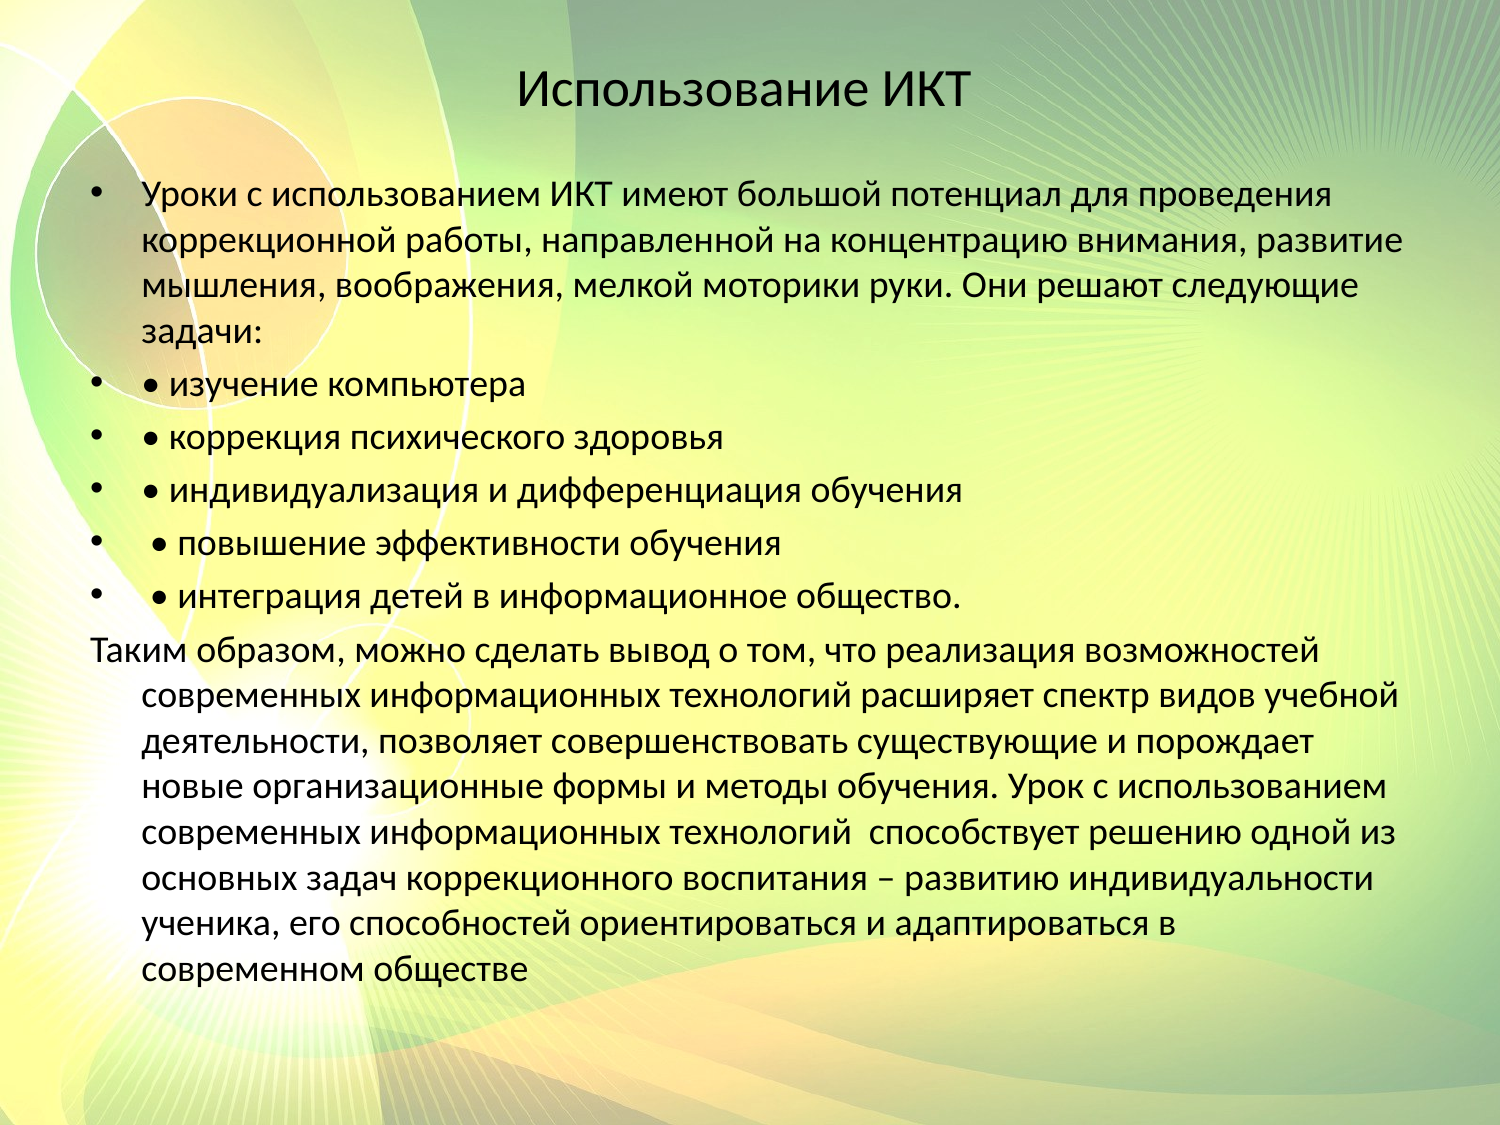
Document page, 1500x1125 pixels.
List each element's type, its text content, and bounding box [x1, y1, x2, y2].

picture [0, 0, 1500, 1125]
list Уроки с использованием ИКТ имеют большой потенциал для проведения коррекционной работы, направленной на концентрацию внимания, развитие мышления, воображения, мелкой моторики руки. Они решают следующие задачи: • изучение компьютера • коррекция психического здоровья • индивидуализация и дифференциация обучения • повышение эффективности обучения • интеграция детей в информационное общество. Таким образом, можно сделать вывод о том, что реализация возможностей современных информационных технологий расширяет спектр видов учебной деятельности, позволяет совершенствовать существующие и порождает новые организационные формы и методы обучения. Урок с использованием современных информационных технологий способствует решению одной из основных задач коррекционного воспитания – развитию индивидуальности ученика, его способностей ориентироваться и адаптироваться в современном обществе [75, 160, 1425, 1005]
title Использование ИКТ [75, 45, 1425, 126]
